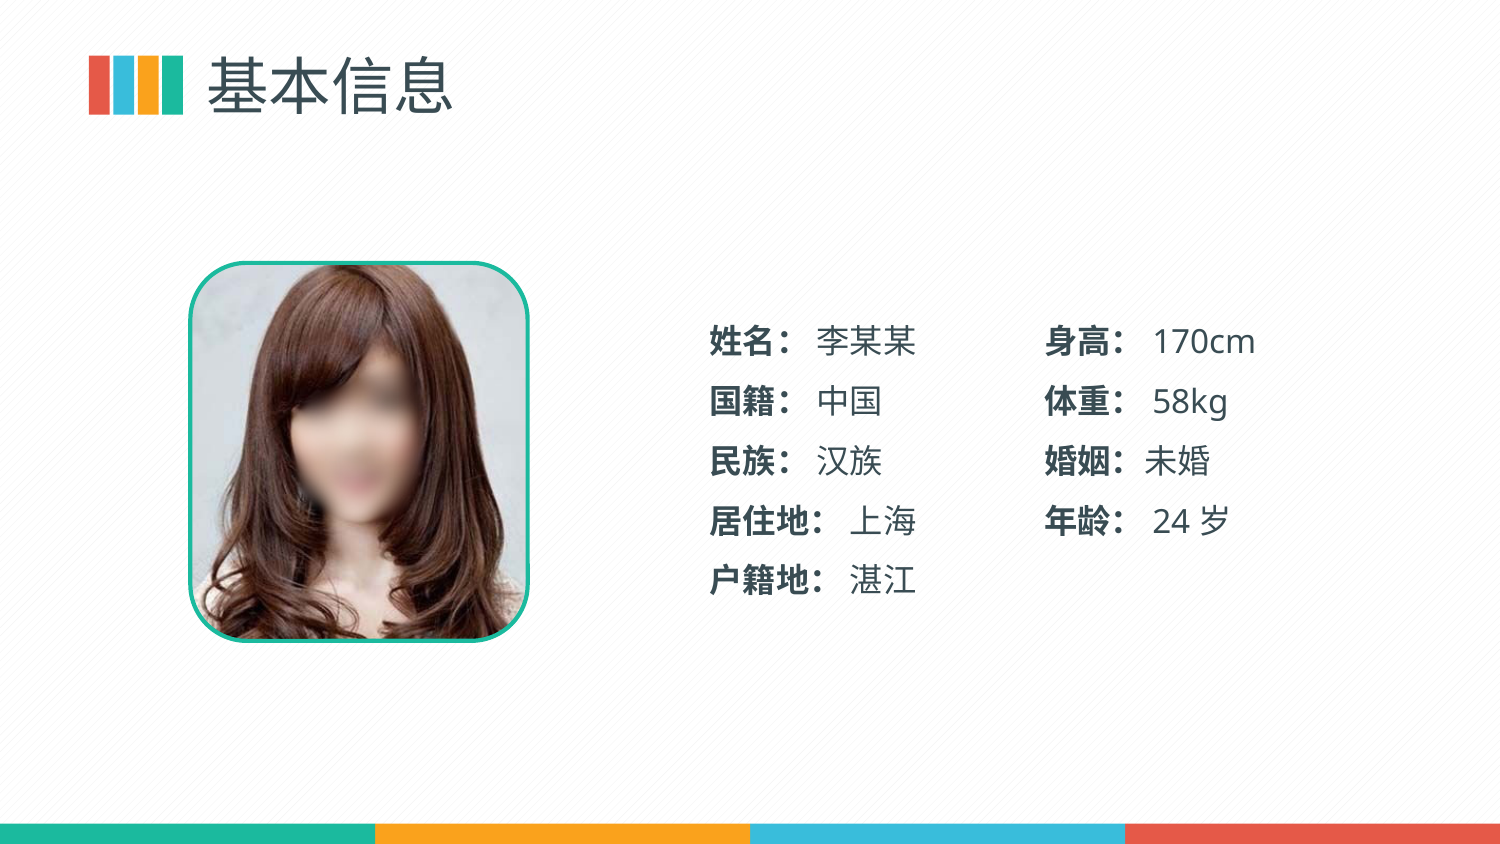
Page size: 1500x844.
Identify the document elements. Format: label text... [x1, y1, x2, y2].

text_box [188, 260, 530, 643]
text_box 基本信息 [191, 39, 472, 130]
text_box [690, 292, 1270, 612]
